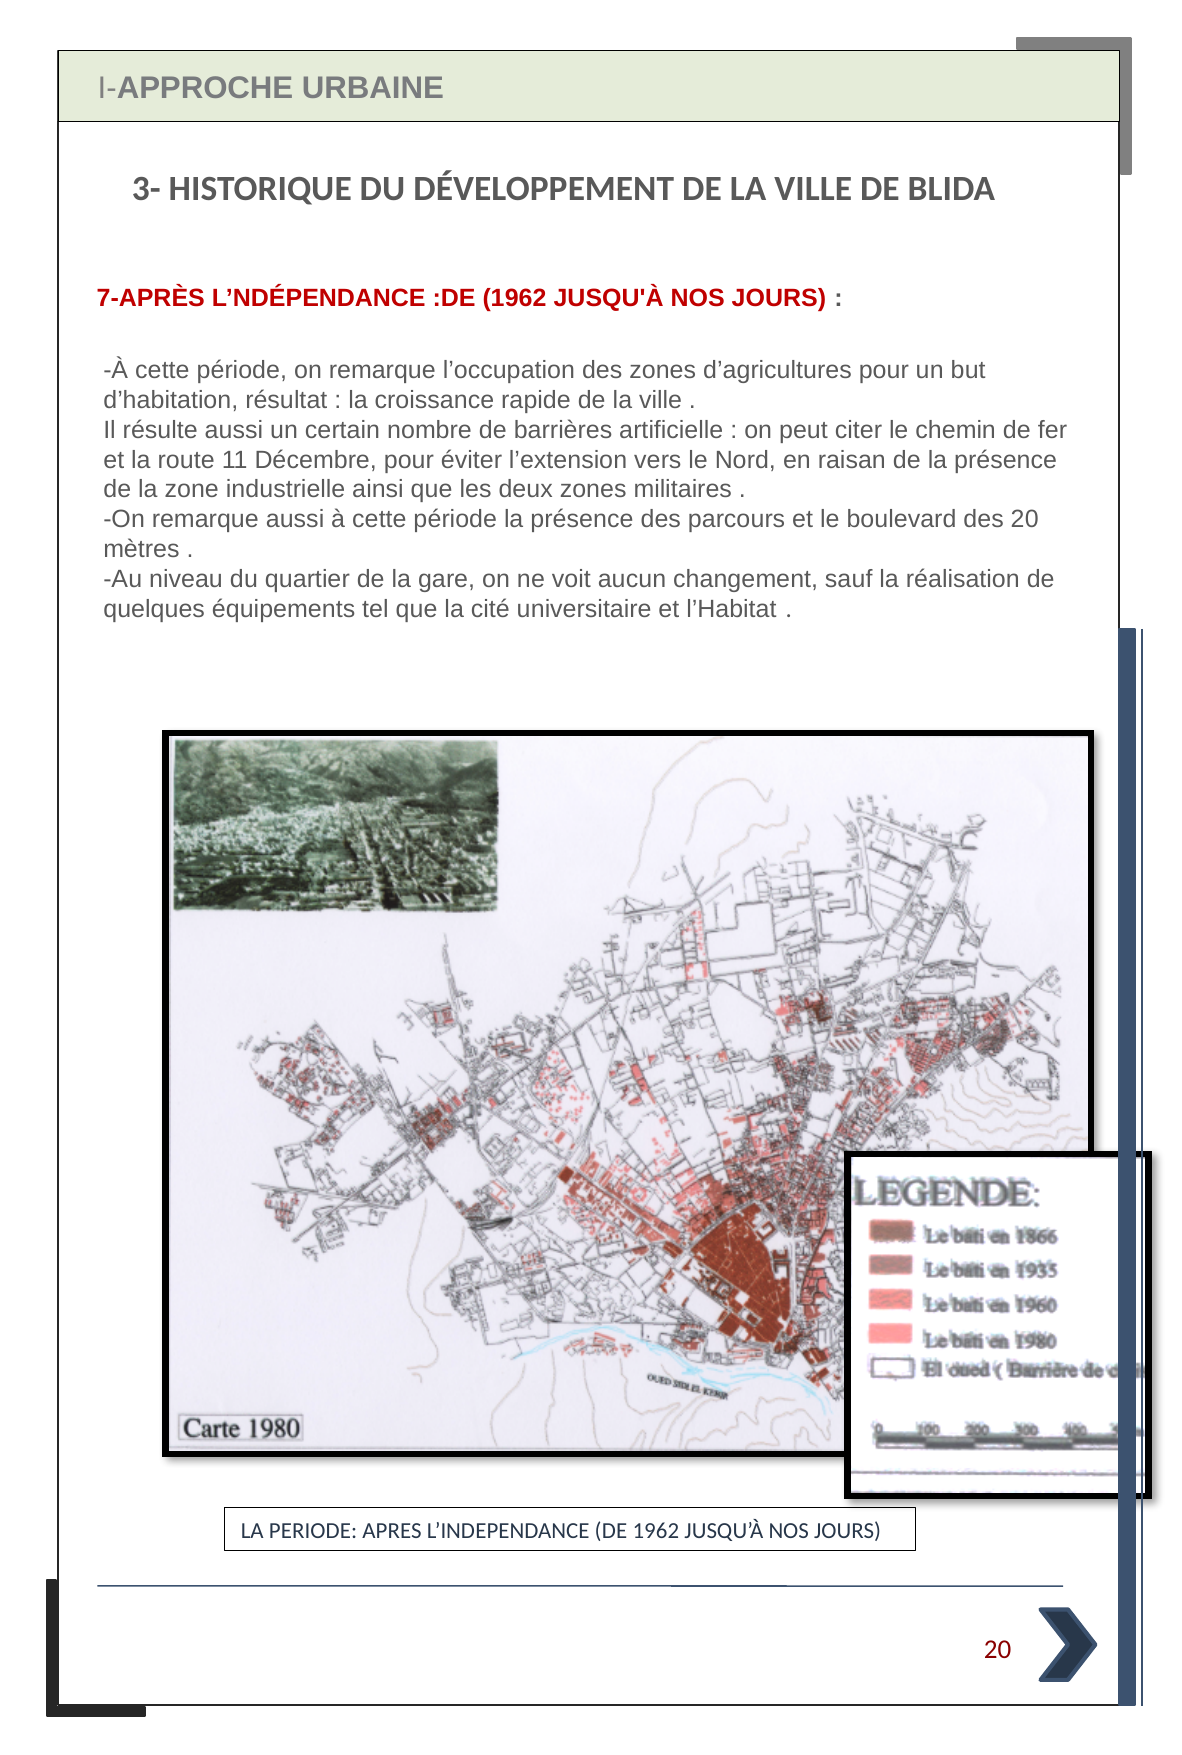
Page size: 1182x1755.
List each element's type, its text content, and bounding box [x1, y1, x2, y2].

text_box [45, 1578, 147, 1718]
text_box [56, 48, 1121, 123]
text_box [1117, 627, 1137, 734]
text_box 3- HISTORIQUE DU DÉVELOPPEMENT DE LA VILLE DE BLIDA [115, 156, 1044, 216]
text_box 7-APRÈS L’NDÉPENDANCE :DE (1962 JUSQU'À NOS JOURS) : [80, 273, 1182, 320]
text_box [1015, 36, 1133, 176]
text_box [56, 123, 1121, 1707]
slide_number 20 [961, 1609, 1028, 1686]
text_box LA PERIODE: APRES L’INDEPENDANCE (DE 1962 JUSQU’À NOS JOURS) [222, 1505, 918, 1552]
text_box I-APPROCHE URBAINE [74, 60, 977, 113]
text_box [1038, 1607, 1098, 1682]
text_box [1117, 1502, 1137, 1707]
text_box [168, 736, 1137, 1494]
text_box -À cette période, on remarque l’occupation des zones d’agricultures pour un but d’habitation, résultat : la croissance rapide de la ville . Il résulte aussi un certain nombre de barrières artificielle : on peut citer le chemin de fer et la route 11 Décembre, pour éviter l’extension vers le Nord, en raisan de la présence de la zone industrielle ainsi que les deux zones militaires . -On remarque aussi à cette période la présence des parcours et le boulevard des 20 mètres . -Au niveau du quartier de la gare, on ne voit aucun changement, sauf la réalisation de quelques équipements tel que la cité universitaire et l’Habitat . [86, 345, 1096, 631]
